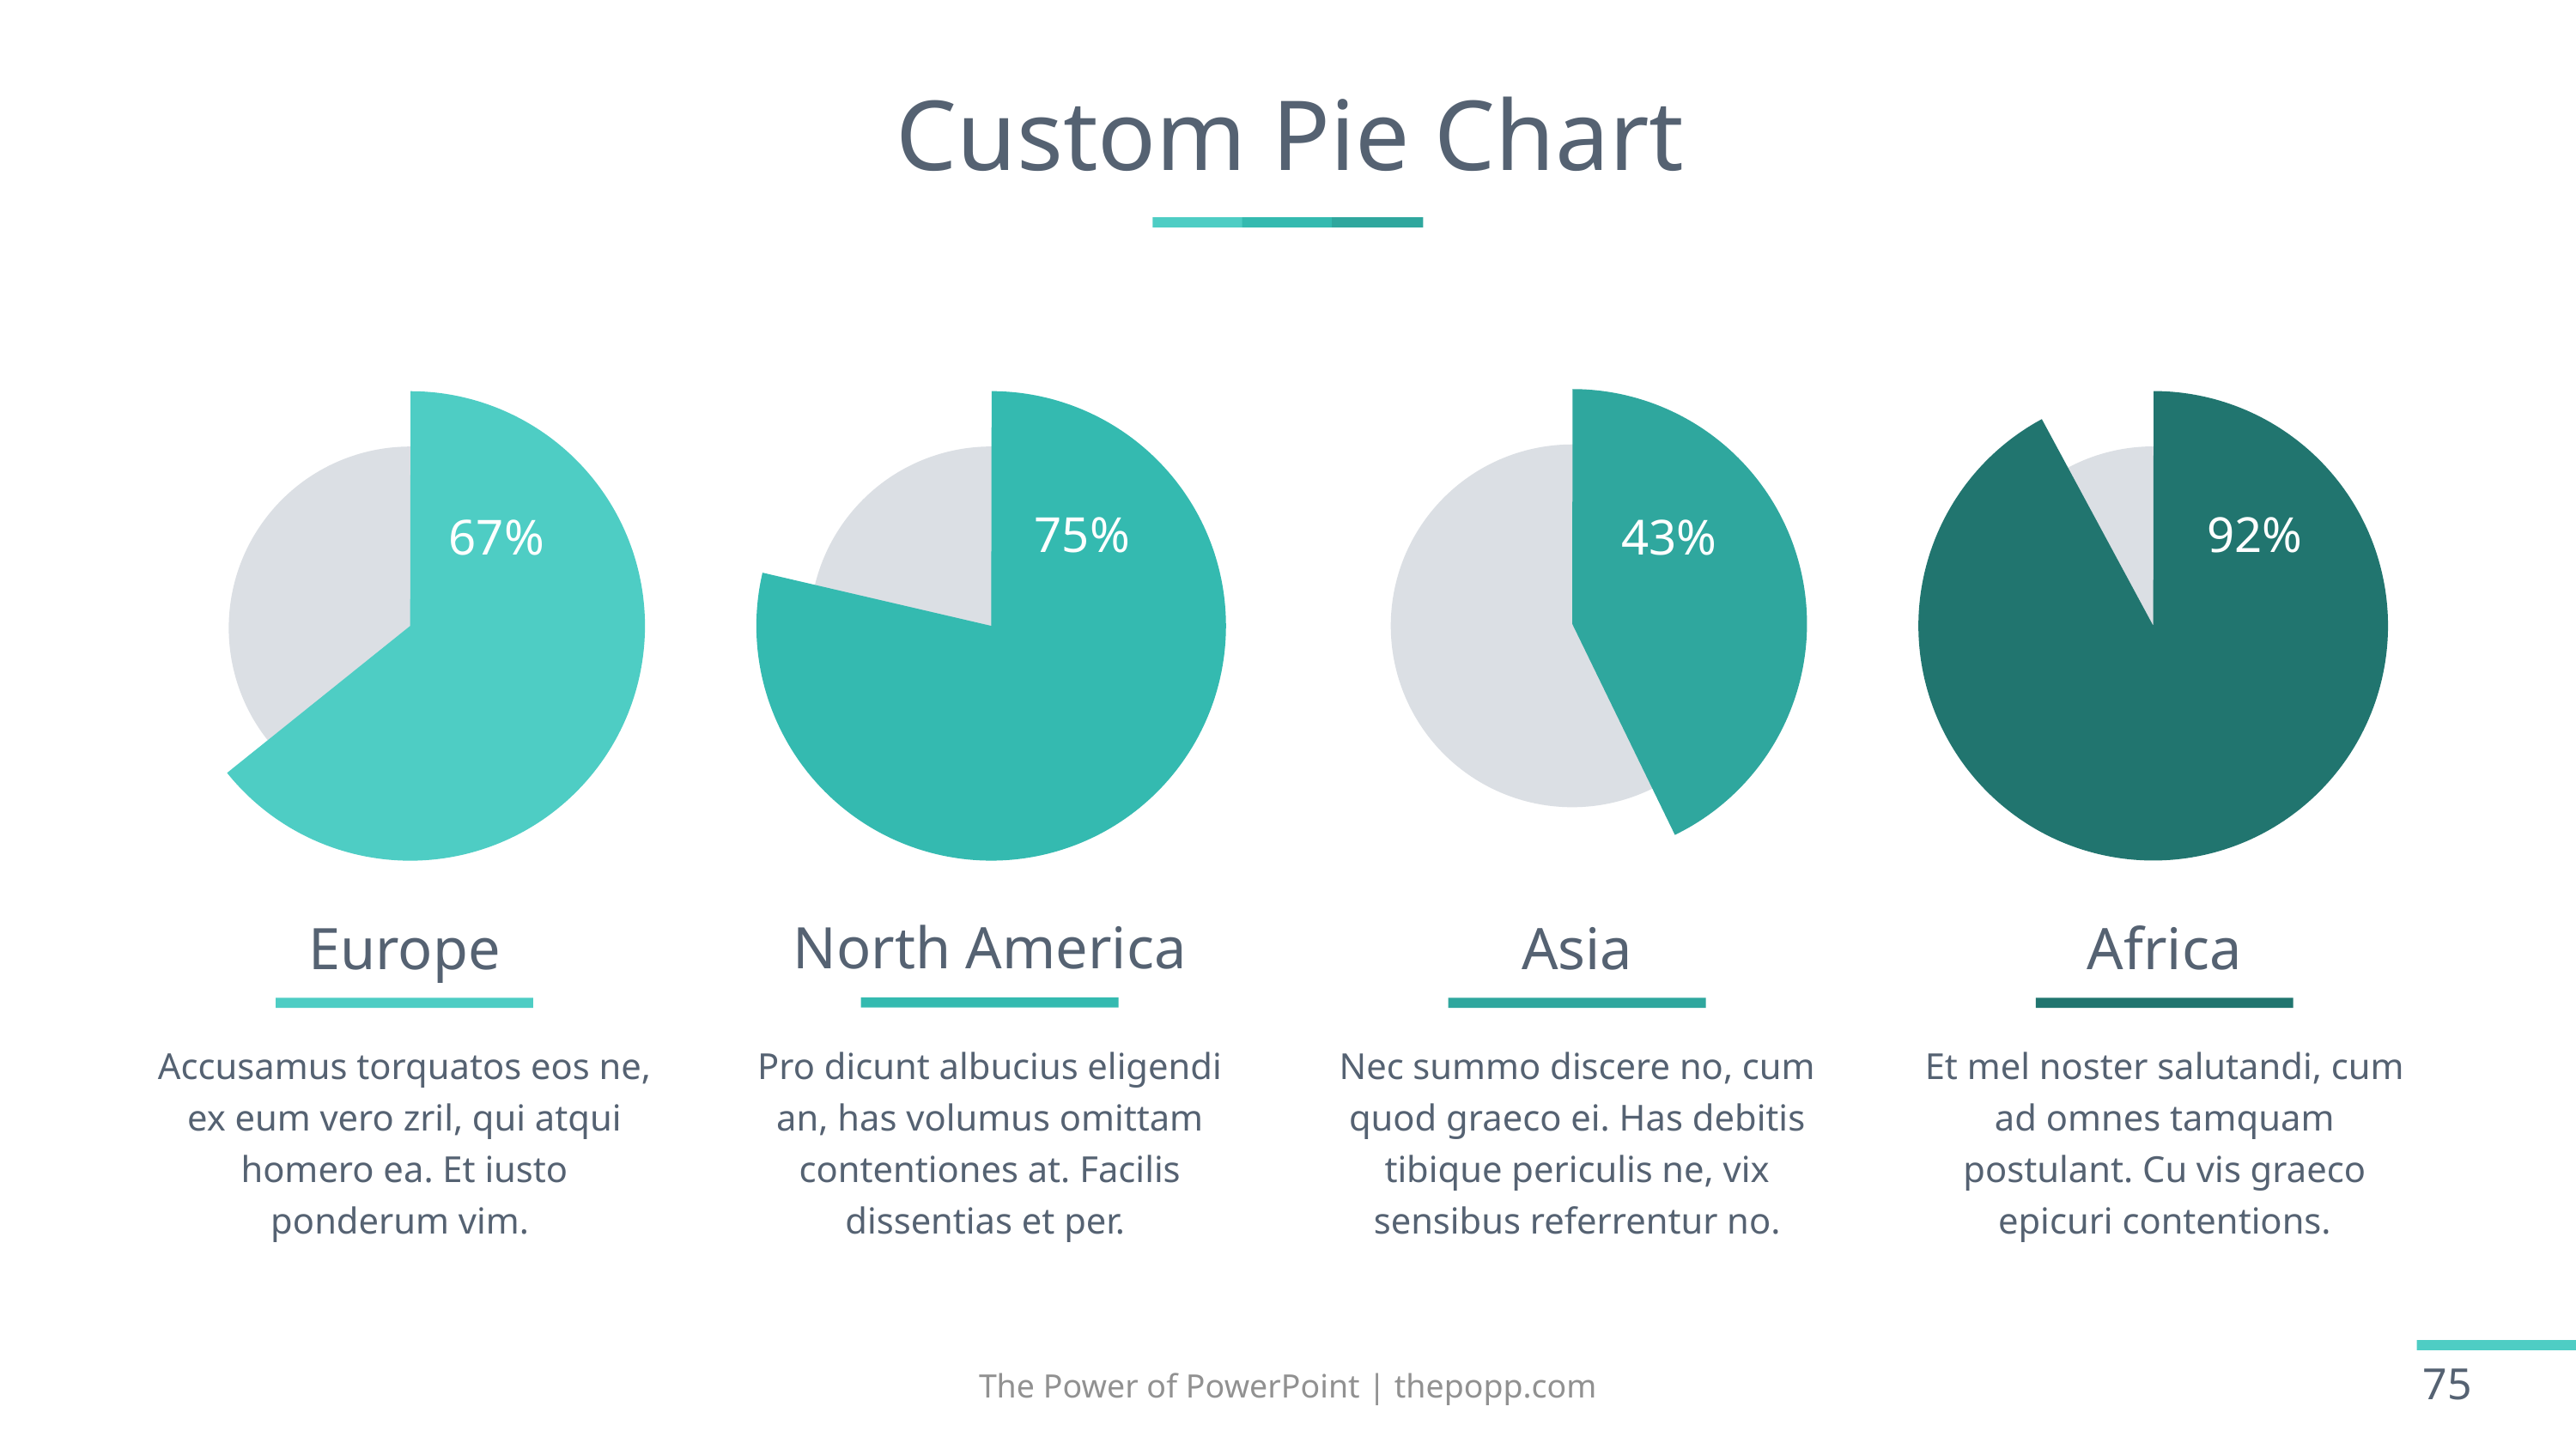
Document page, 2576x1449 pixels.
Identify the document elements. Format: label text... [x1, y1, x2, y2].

text_box Asia [1294, 892, 1860, 994]
title Custom Pie Chart [69, 49, 2512, 230]
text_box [175, 391, 646, 861]
text_box [2035, 997, 2294, 1009]
slide_number 75 [2409, 1351, 2576, 1421]
text_box Europe [124, 892, 685, 994]
text_box Et mel noster salutandi, cum ad omnes tamquam postulant. Cu vis graeco epicuri contentions. [1903, 1028, 2427, 1296]
text_box [275, 997, 534, 1009]
text_box [1448, 997, 1707, 1009]
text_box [756, 391, 1226, 861]
footer The Power of PowerPoint | thepopp.com [853, 1349, 1723, 1427]
text_box [860, 997, 1120, 1009]
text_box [1918, 391, 2389, 861]
text_box North America [707, 891, 1273, 993]
text_box Africa [1881, 892, 2447, 994]
text_box Nec summo discere no, cum quod graeco ei. Has debitis tibique periculis ne, vix sensibus referrentur no. [1315, 1028, 1839, 1296]
text_box Accusamus torquatos eos ne, ex eum vero zril, qui atqui homero ea. Et iusto ponderum vim. [143, 1028, 666, 1296]
text_box Pro dicunt albucius eligendi an, has volumus omittam contentiones at. Facilis dissentias et per. [727, 1028, 1252, 1296]
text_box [1337, 389, 1807, 859]
